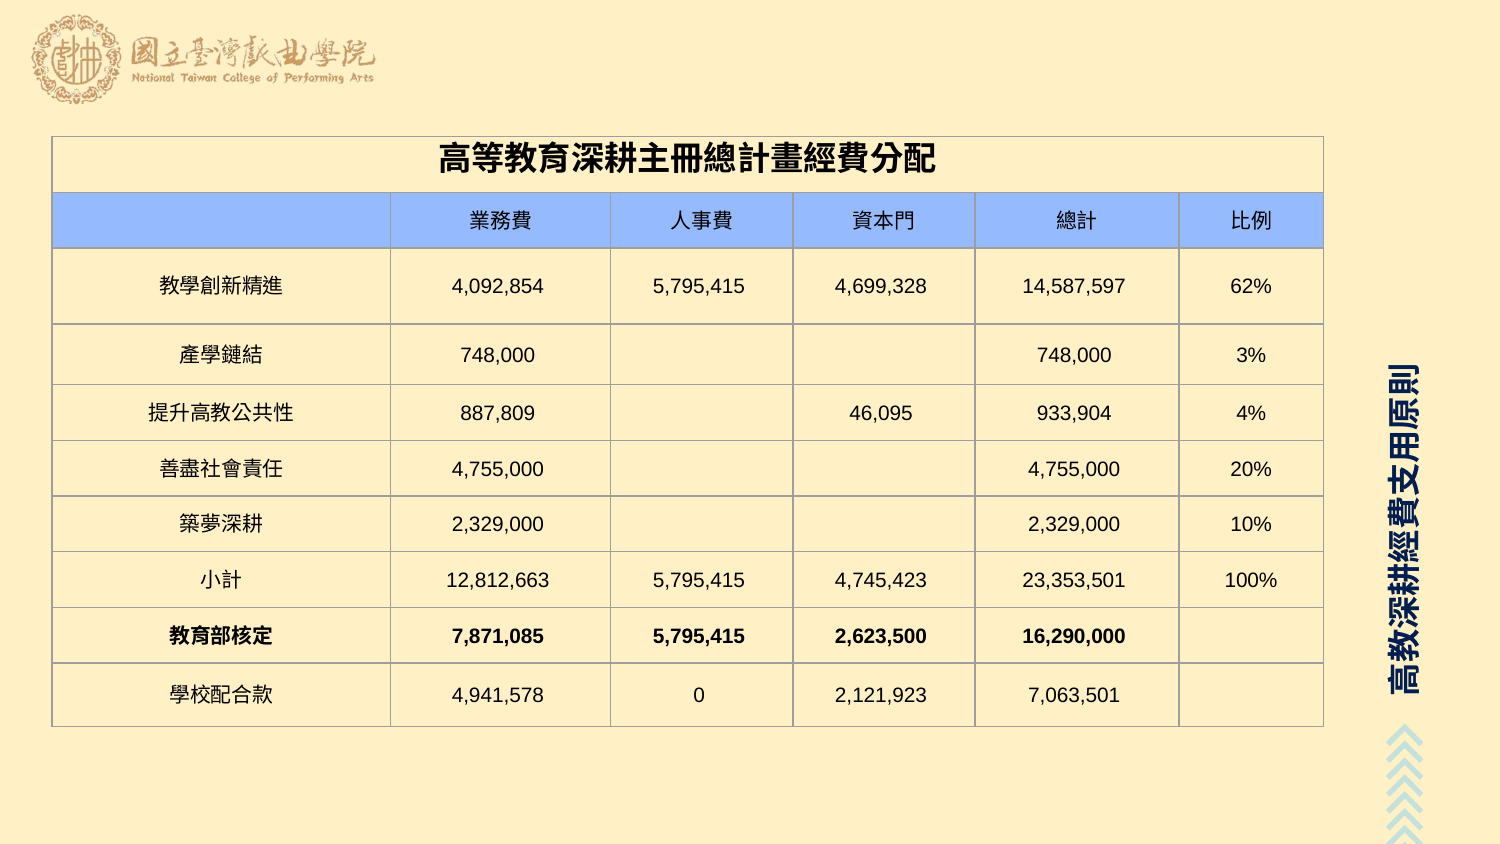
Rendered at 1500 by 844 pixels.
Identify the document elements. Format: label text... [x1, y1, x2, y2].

table_cell [611, 385, 792, 440]
table_cell [794, 497, 974, 551]
table_cell 5,795,415 [611, 249, 792, 323]
table_cell [611, 325, 792, 384]
table_cell 4,745,423 [794, 552, 974, 607]
table_cell 2,121,923 [794, 664, 974, 726]
table_cell 62% [1180, 249, 1323, 323]
table_cell 20% [1180, 441, 1323, 495]
table_cell 總計 [976, 193, 1178, 247]
table_cell 23,353,501 [976, 552, 1178, 607]
table_cell 5,795,415 [611, 552, 792, 607]
table_cell 4,941,578 [391, 664, 610, 726]
table_cell 748,000 [976, 325, 1178, 384]
table_cell 資本門 [794, 193, 974, 247]
table_cell 4,755,000 [391, 441, 610, 495]
table_cell 7,871,085 [391, 608, 610, 662]
table_cell 14,587,597 [976, 249, 1178, 323]
table_cell [1180, 664, 1323, 726]
table_cell 教育部核定 [53, 608, 390, 662]
table_cell 築夢深耕 [53, 497, 390, 551]
table_cell 4,755,000 [976, 441, 1178, 495]
table_cell 小計 [53, 552, 390, 607]
table_cell 4,699,328 [794, 249, 974, 323]
table_header 高等教育深耕主冊總計畫經費分配 [53, 137, 1323, 192]
table_cell 933,904 [976, 385, 1178, 440]
table_cell 887,809 [391, 385, 610, 440]
table_cell 2,329,000 [391, 497, 610, 551]
picture [22, 10, 385, 108]
table_cell 46,095 [794, 385, 974, 440]
table_cell 5,795,415 [611, 608, 792, 662]
table_cell 4% [1180, 385, 1323, 440]
table_cell 2,329,000 [976, 497, 1178, 551]
table_cell 0 [611, 664, 792, 726]
table_cell [53, 193, 390, 247]
table_cell 人事費 [611, 193, 792, 247]
table_cell 7,063,501 [976, 664, 1178, 726]
title 高教深耕經費支用原則 [1368, 0, 1442, 712]
table_cell 3% [1180, 325, 1323, 384]
table_cell 12,812,663 [391, 552, 610, 607]
table_cell 16,290,000 [976, 608, 1178, 662]
table_cell 10% [1180, 497, 1323, 551]
table_cell 教學創新精進 [53, 249, 390, 323]
table_cell 2,623,500 [794, 608, 974, 662]
table_cell 4,092,854 [391, 249, 610, 323]
table_cell 100% [1180, 552, 1323, 607]
table_cell [794, 441, 974, 495]
table_cell [611, 441, 792, 495]
table_cell [794, 325, 974, 384]
table_cell 學校配合款 [53, 664, 390, 726]
table_cell 748,000 [391, 325, 610, 384]
table_cell 善盡社會責任 [53, 441, 390, 495]
table_cell [1180, 608, 1323, 662]
table_cell 提升高教公共性 [53, 385, 390, 440]
table_cell 產學鏈結 [53, 325, 390, 384]
table_cell 比例 [1180, 193, 1323, 247]
table_cell 業務費 [391, 193, 610, 247]
table_cell [611, 497, 792, 551]
